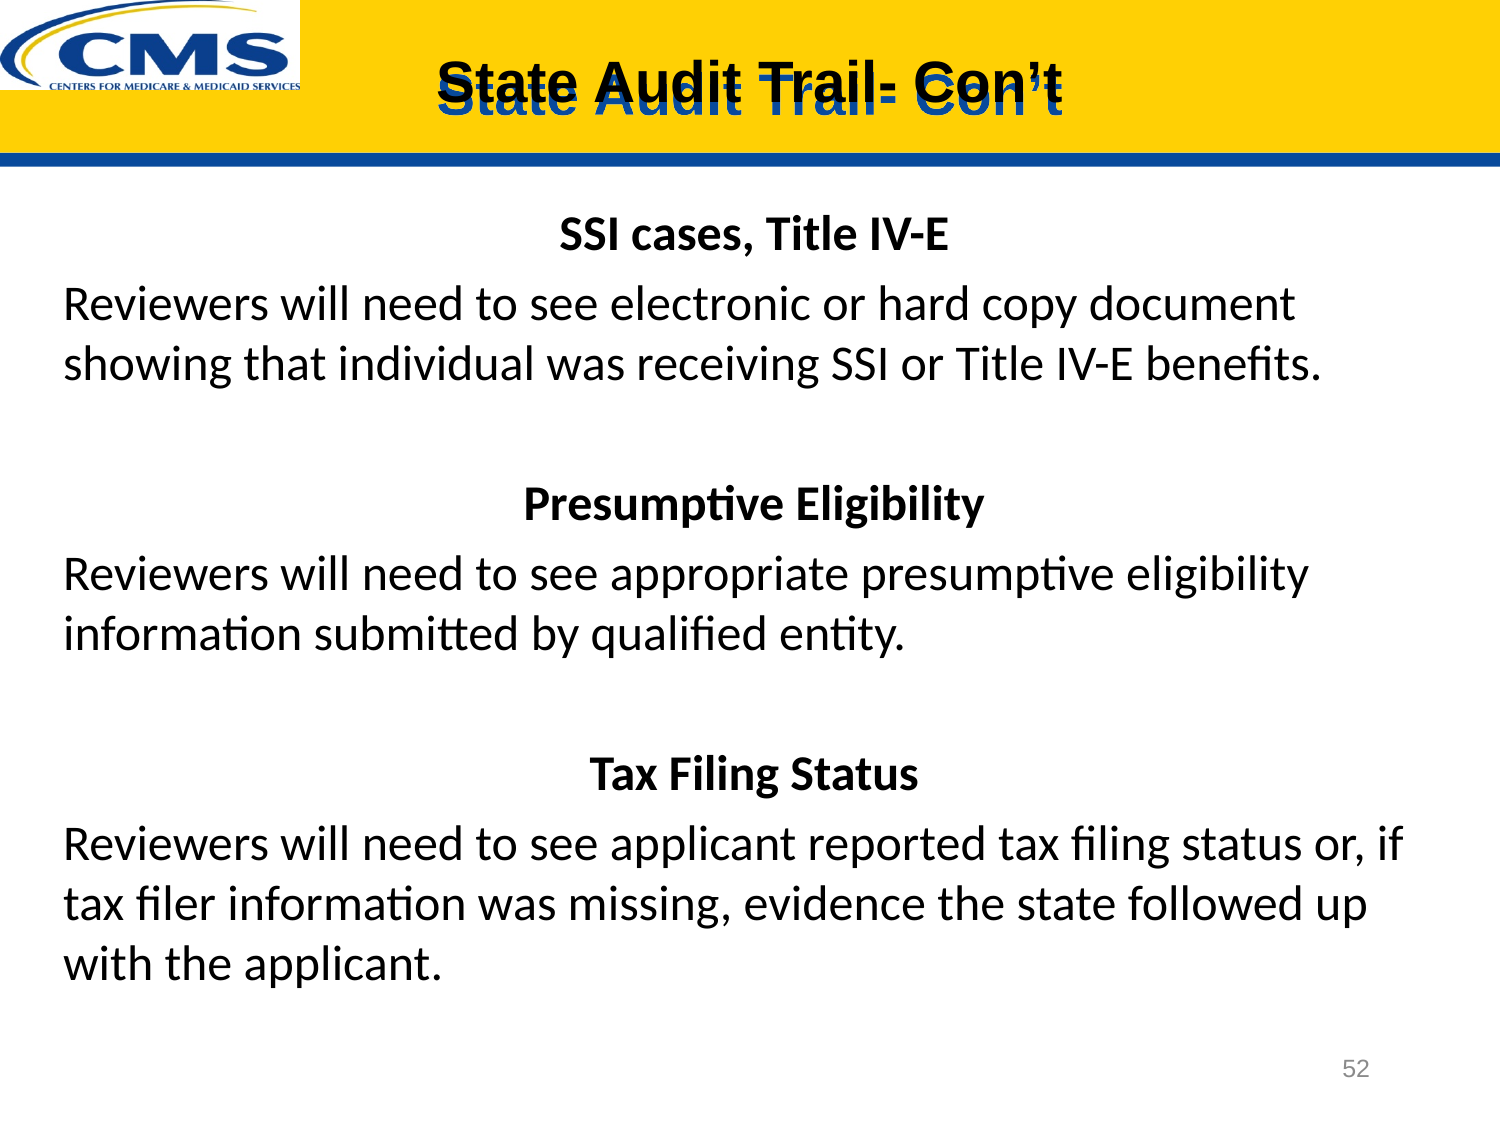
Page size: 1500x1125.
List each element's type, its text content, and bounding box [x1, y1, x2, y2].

title State Audit Trail- Con’t [0, 22, 1500, 137]
picture [0, 0, 300, 90]
list SSI cases, Title IV-E Reviewers will need to see electronic or hard copy document showing that individual was receiving SSI or Title IV-E benefits. Presumptive Eligibility Reviewers will need to see appropriate presumptive eligibility information submitted by qualified entity. Tax Filing Status Reviewers will need to see applicant reported tax filing status or, if tax filer information was missing, evidence the state followed up with the applicant. [48, 192, 1461, 1103]
